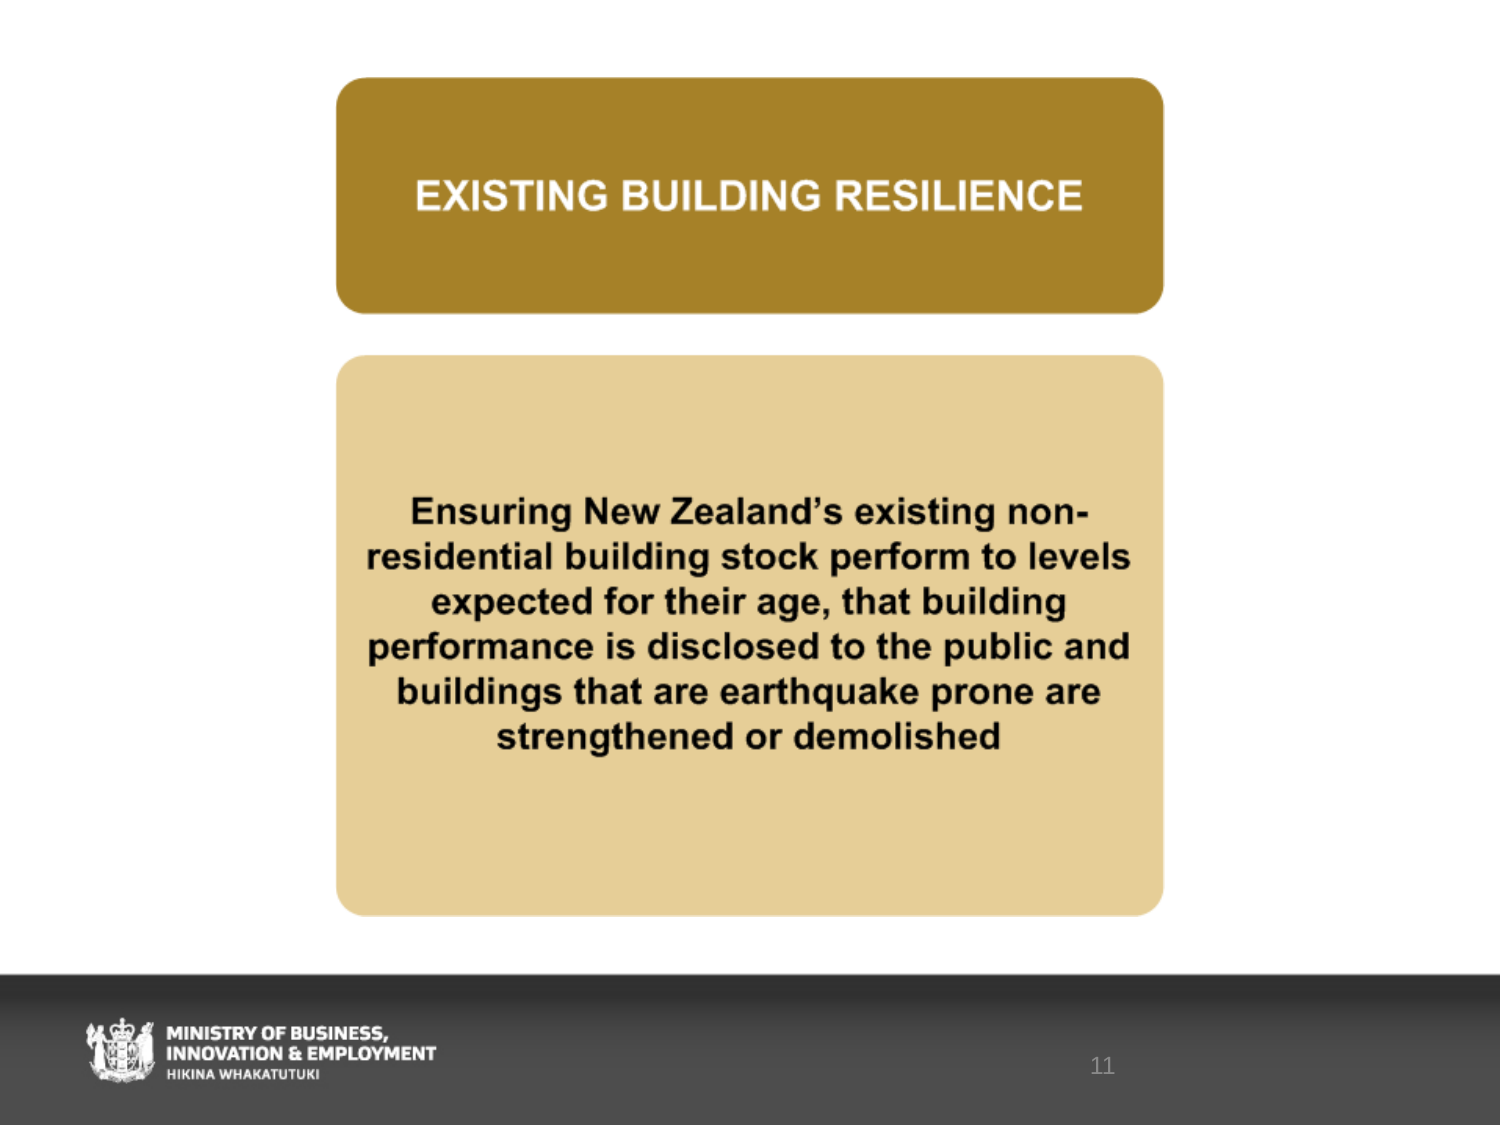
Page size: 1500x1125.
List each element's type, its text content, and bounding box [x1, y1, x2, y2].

picture [0, 0, 1500, 1125]
slide_number 11 [1074, 1042, 1425, 1103]
